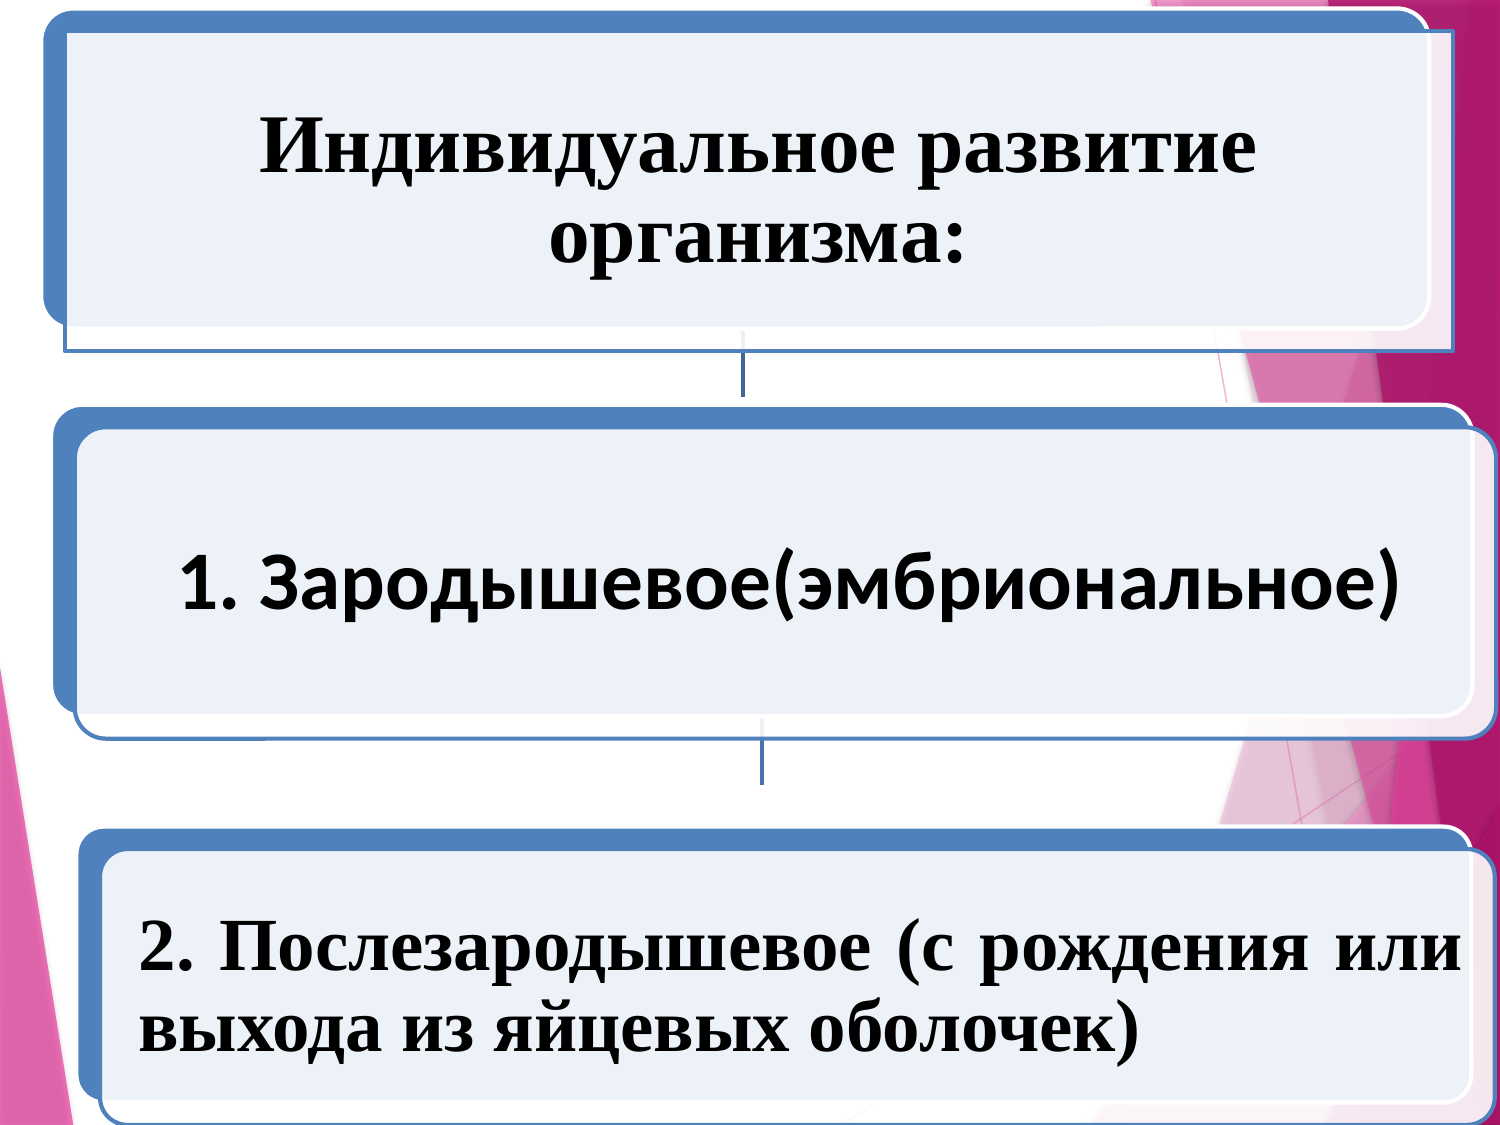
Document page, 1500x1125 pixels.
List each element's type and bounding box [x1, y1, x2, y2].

text_box [57, 0, 1500, 1125]
